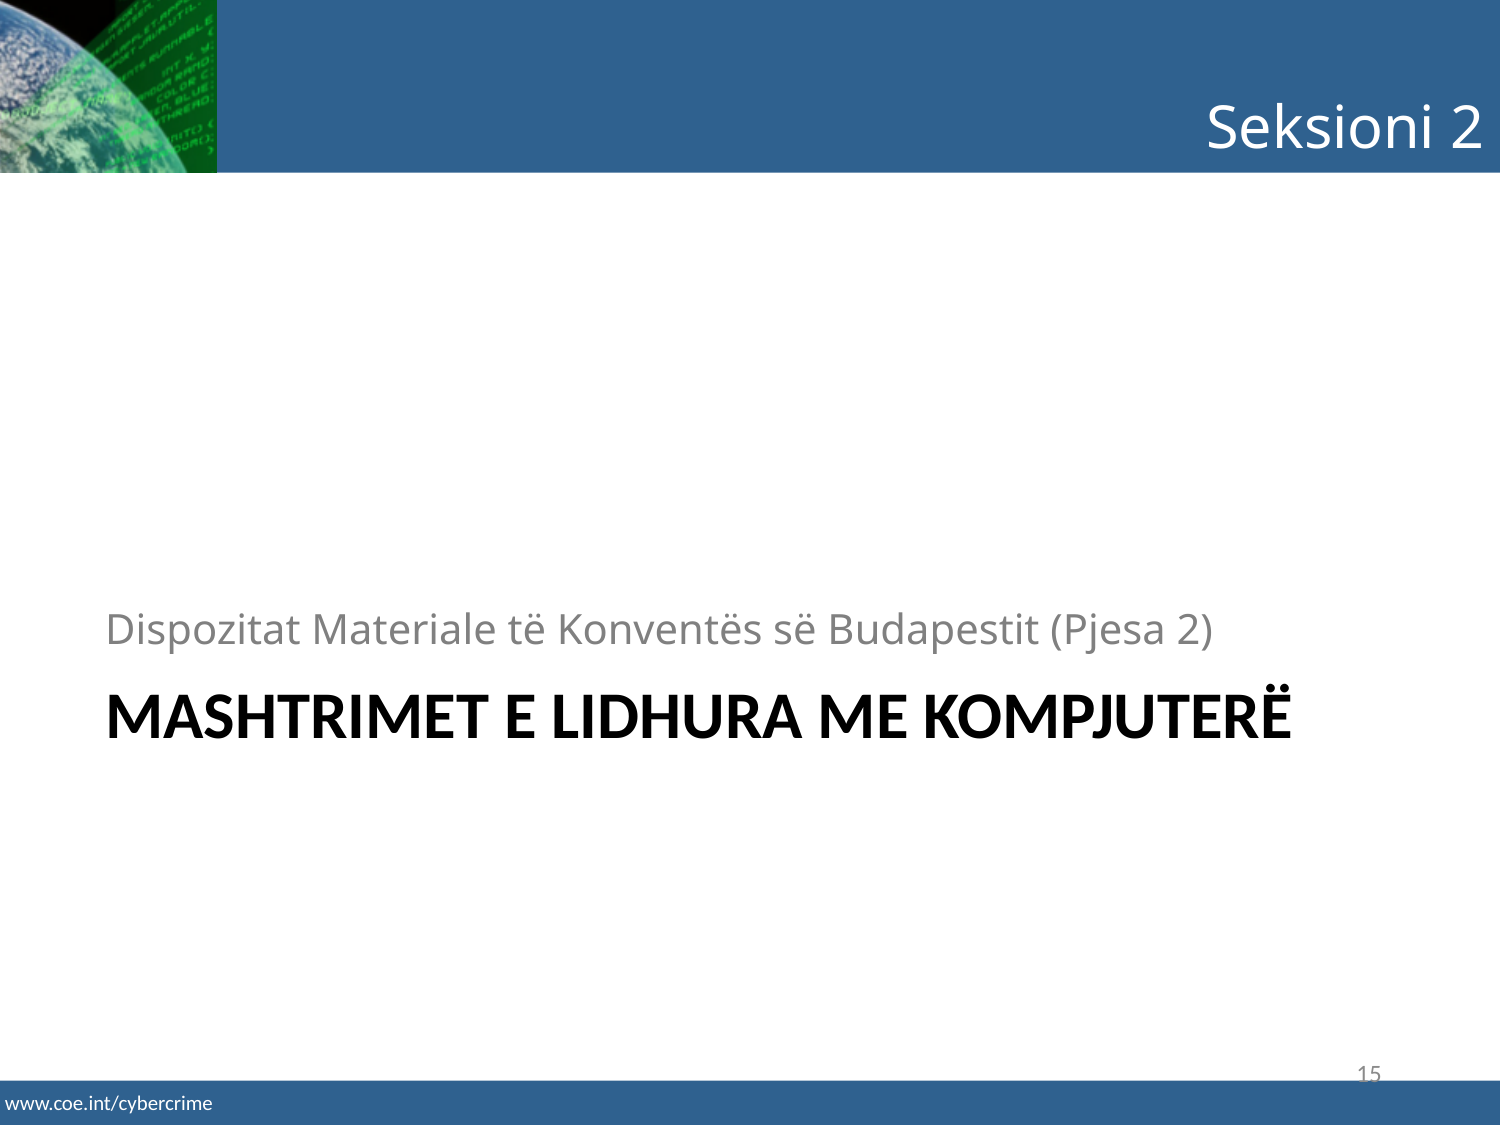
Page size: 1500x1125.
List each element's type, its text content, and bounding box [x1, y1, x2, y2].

list Seksioni 2 [461, 0, 1500, 170]
title Mashtrimet e lidhura me kompjuterë [90, 674, 1385, 920]
slide_number 15 [1059, 1042, 1397, 1103]
picture [0, 0, 217, 173]
list Dispozitat Materiale të Konventës së Budapestit (Pjesa 2) [90, 601, 1385, 674]
